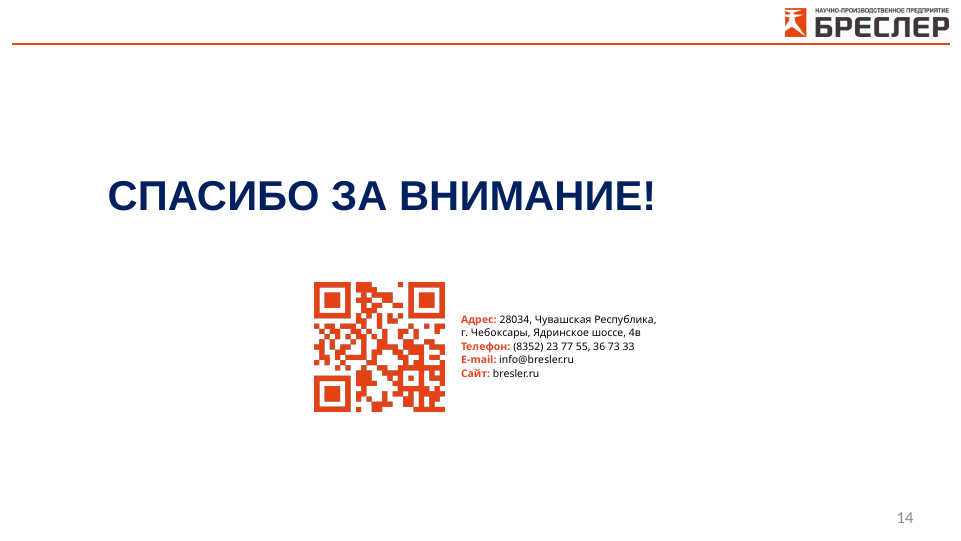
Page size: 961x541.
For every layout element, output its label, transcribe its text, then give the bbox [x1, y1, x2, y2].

slide_number 14 [692, 359, 914, 541]
picture [785, 8, 949, 37]
text_box Адрес: 28034, Чувашская Республика, г. Чебоксары, Ядринское шоссе, 4в Телефон: (8352) 23 77 55, 36 73 33 E-mail: info@bresler.ru Сайт: bresler.ru [445, 305, 862, 388]
picture [314, 282, 445, 412]
text_box СПАСИБО ЗА ВНИМАНИЕ! [90, 152, 882, 223]
